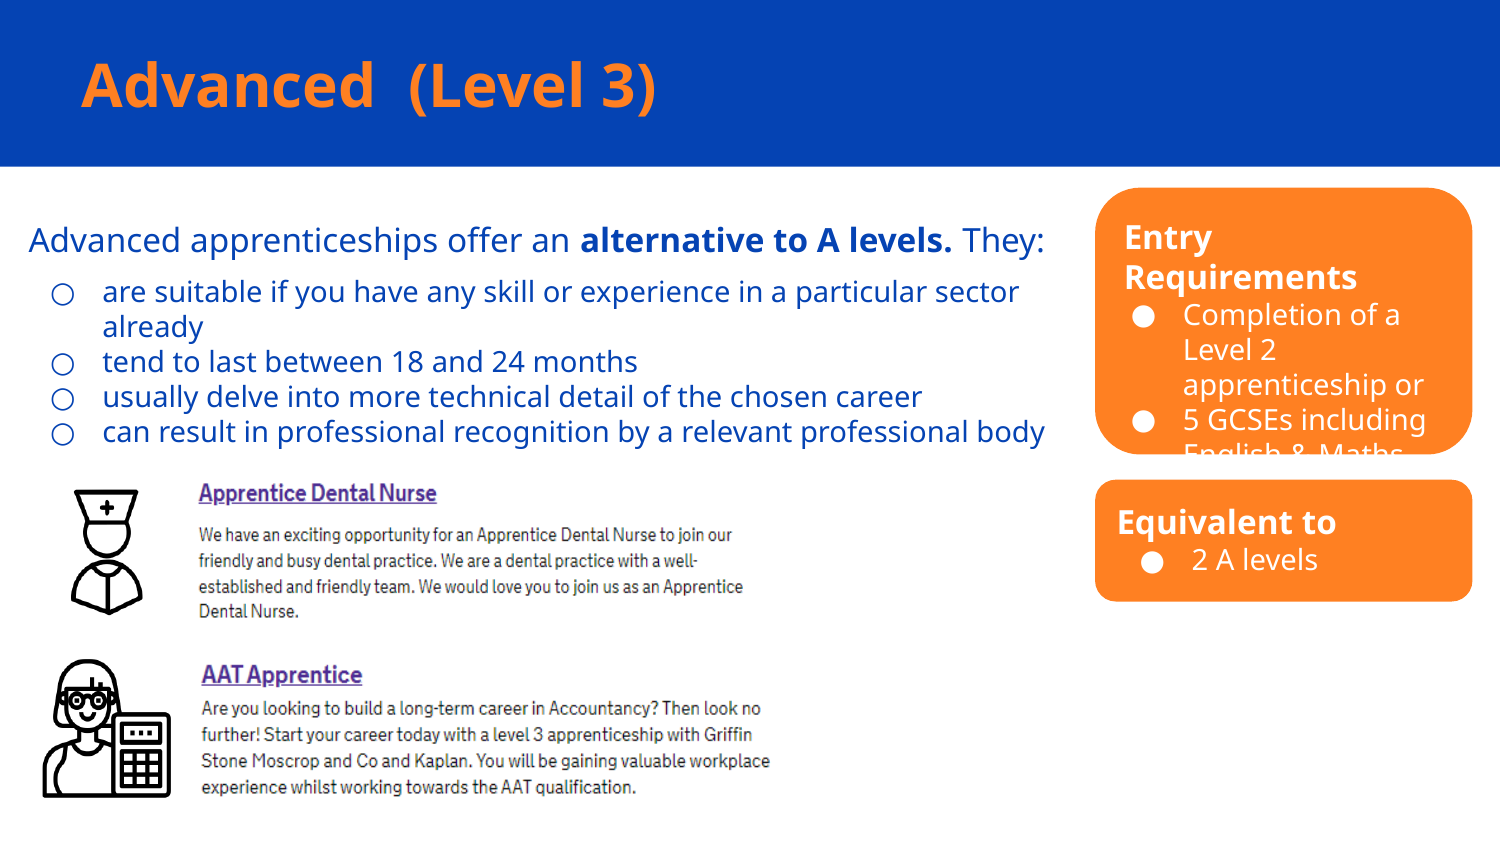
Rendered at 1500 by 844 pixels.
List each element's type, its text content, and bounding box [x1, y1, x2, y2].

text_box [194, 654, 785, 802]
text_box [194, 473, 757, 631]
text_box Advanced apprenticeships offer an alternative to A levels. They: are suitable if you have any skill or experience in a particular sector already tend to last between 18 and 24 months usually delve into more technical detail of the chosen career can result in professional recognition by a relevant professional body [13, 203, 1078, 464]
picture [38, 654, 175, 802]
picture [34, 473, 179, 631]
title Advanced (Level 3) [66, 32, 1470, 135]
text_box Entry Requirements Completion of a Level 2 apprenticeship or 5 GCSEs including English & Maths [1095, 188, 1472, 454]
text_box Equivalent to 2 A levels [1095, 480, 1472, 601]
